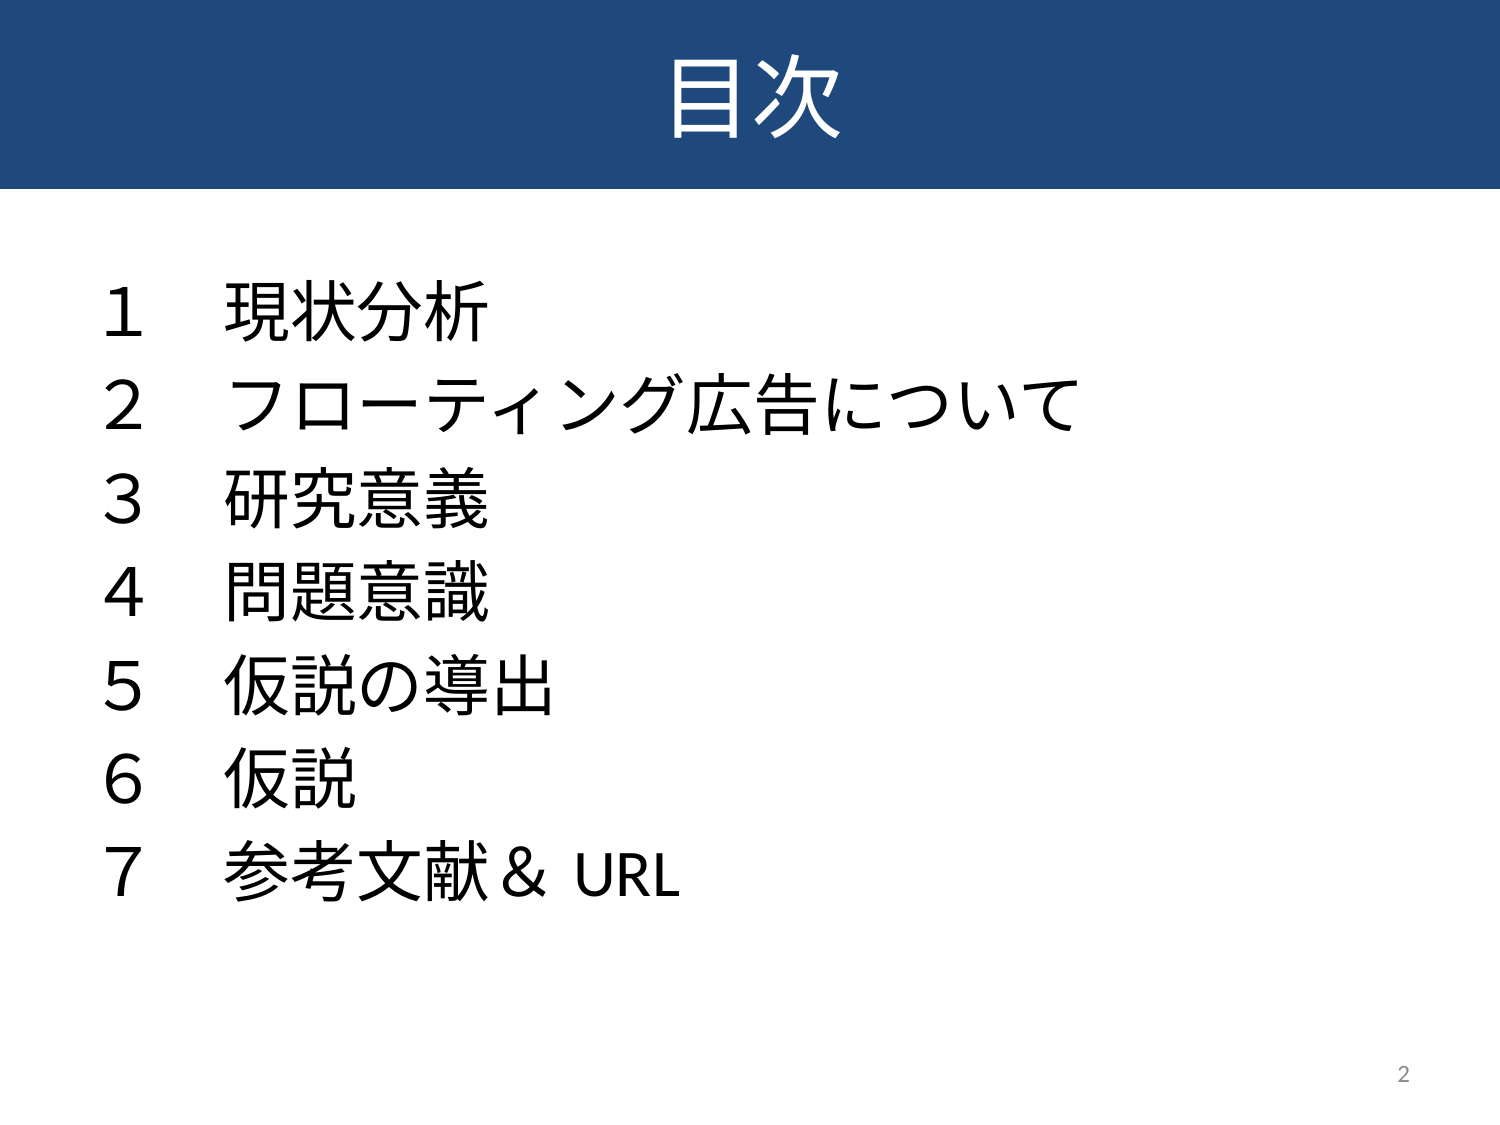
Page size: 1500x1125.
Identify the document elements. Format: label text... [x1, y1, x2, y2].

list １ 現状分析 ２ フローティング広告について ３ 研究意義 ４ 問題意識 ５ 仮説の導出 ６ 仮説 ７ 参考文献＆URL [75, 262, 1425, 1005]
slide_number 2 [1074, 1042, 1425, 1103]
text_box 目次 [0, 0, 1500, 191]
